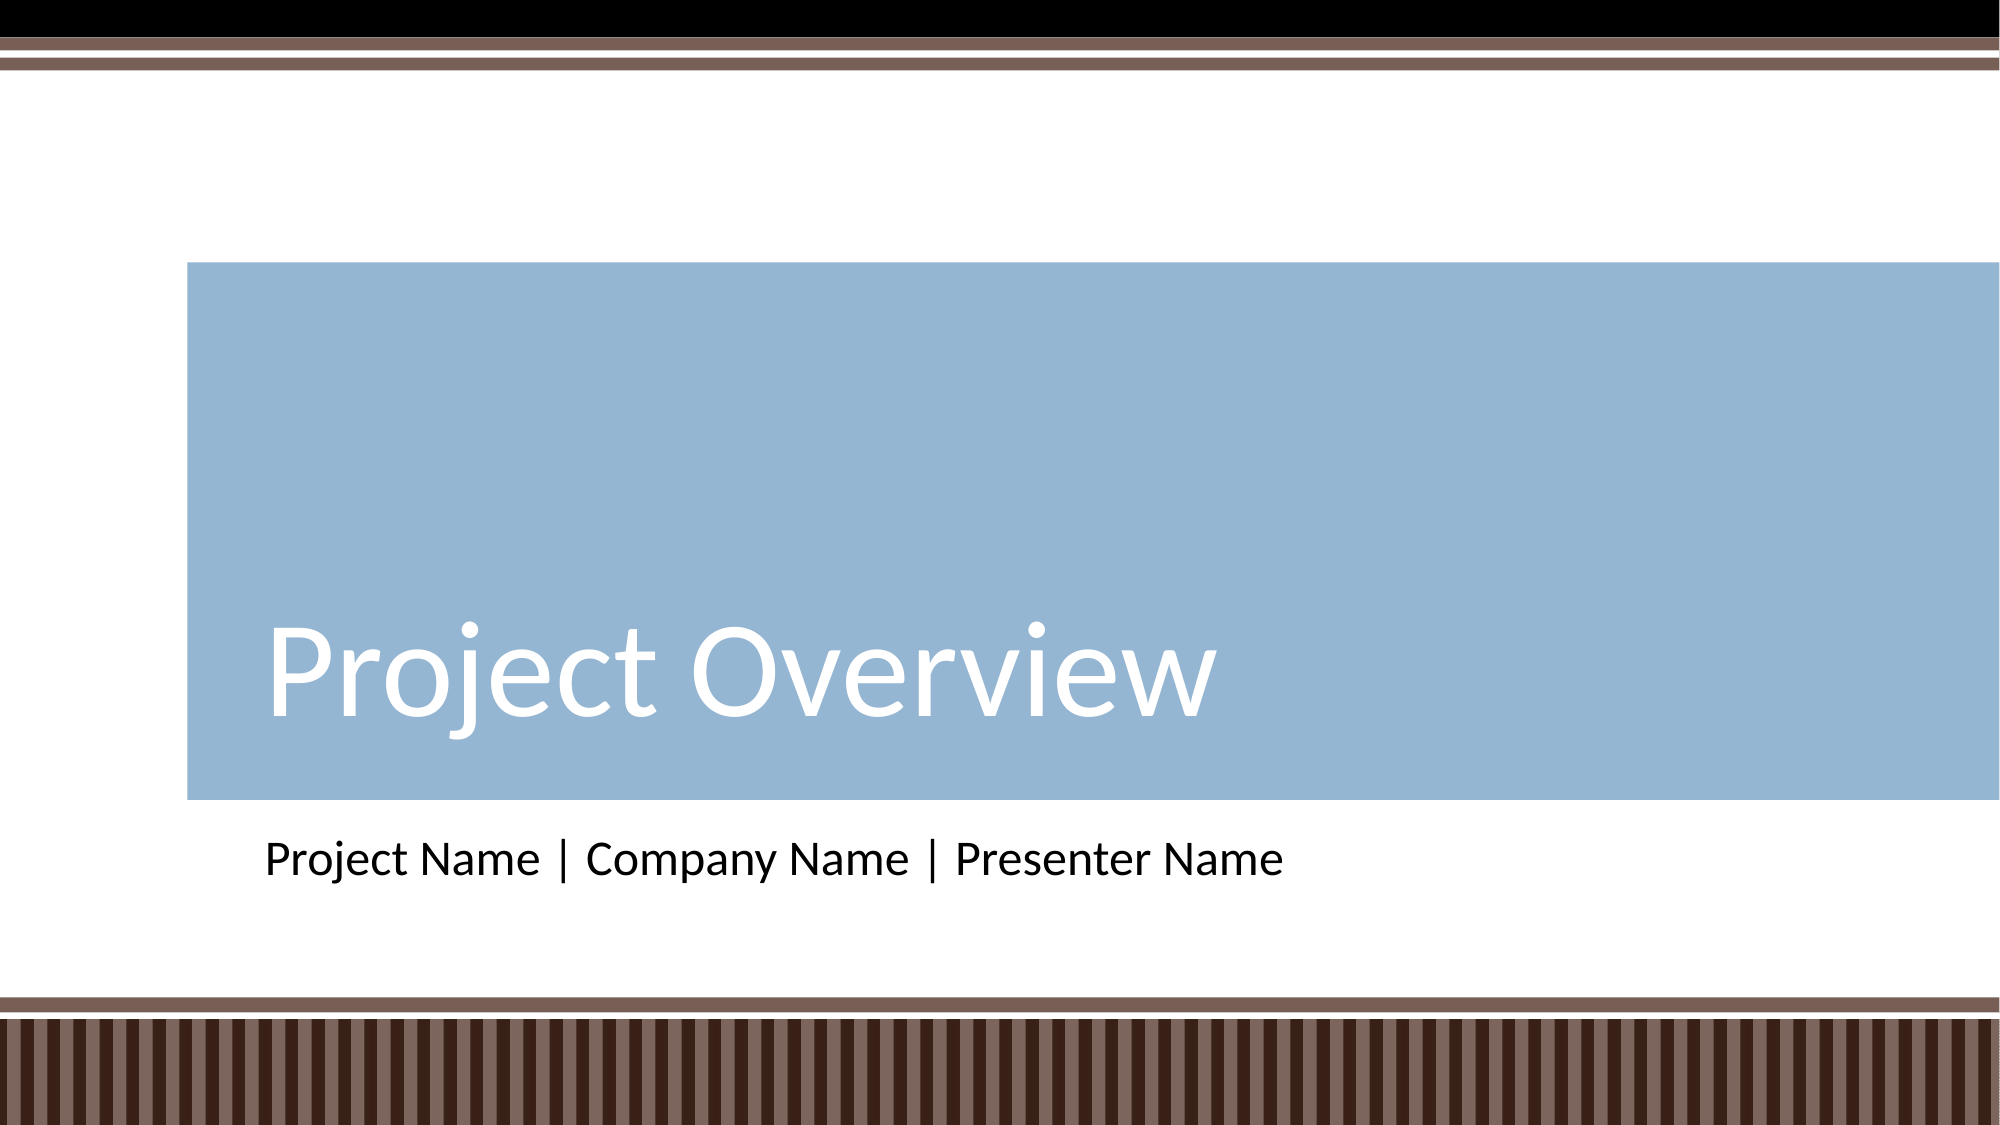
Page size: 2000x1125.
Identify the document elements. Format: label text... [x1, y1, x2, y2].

subtitle Project Name | Company Name | Presenter Name [249, 825, 1600, 963]
title Project Overview [249, 312, 1750, 750]
